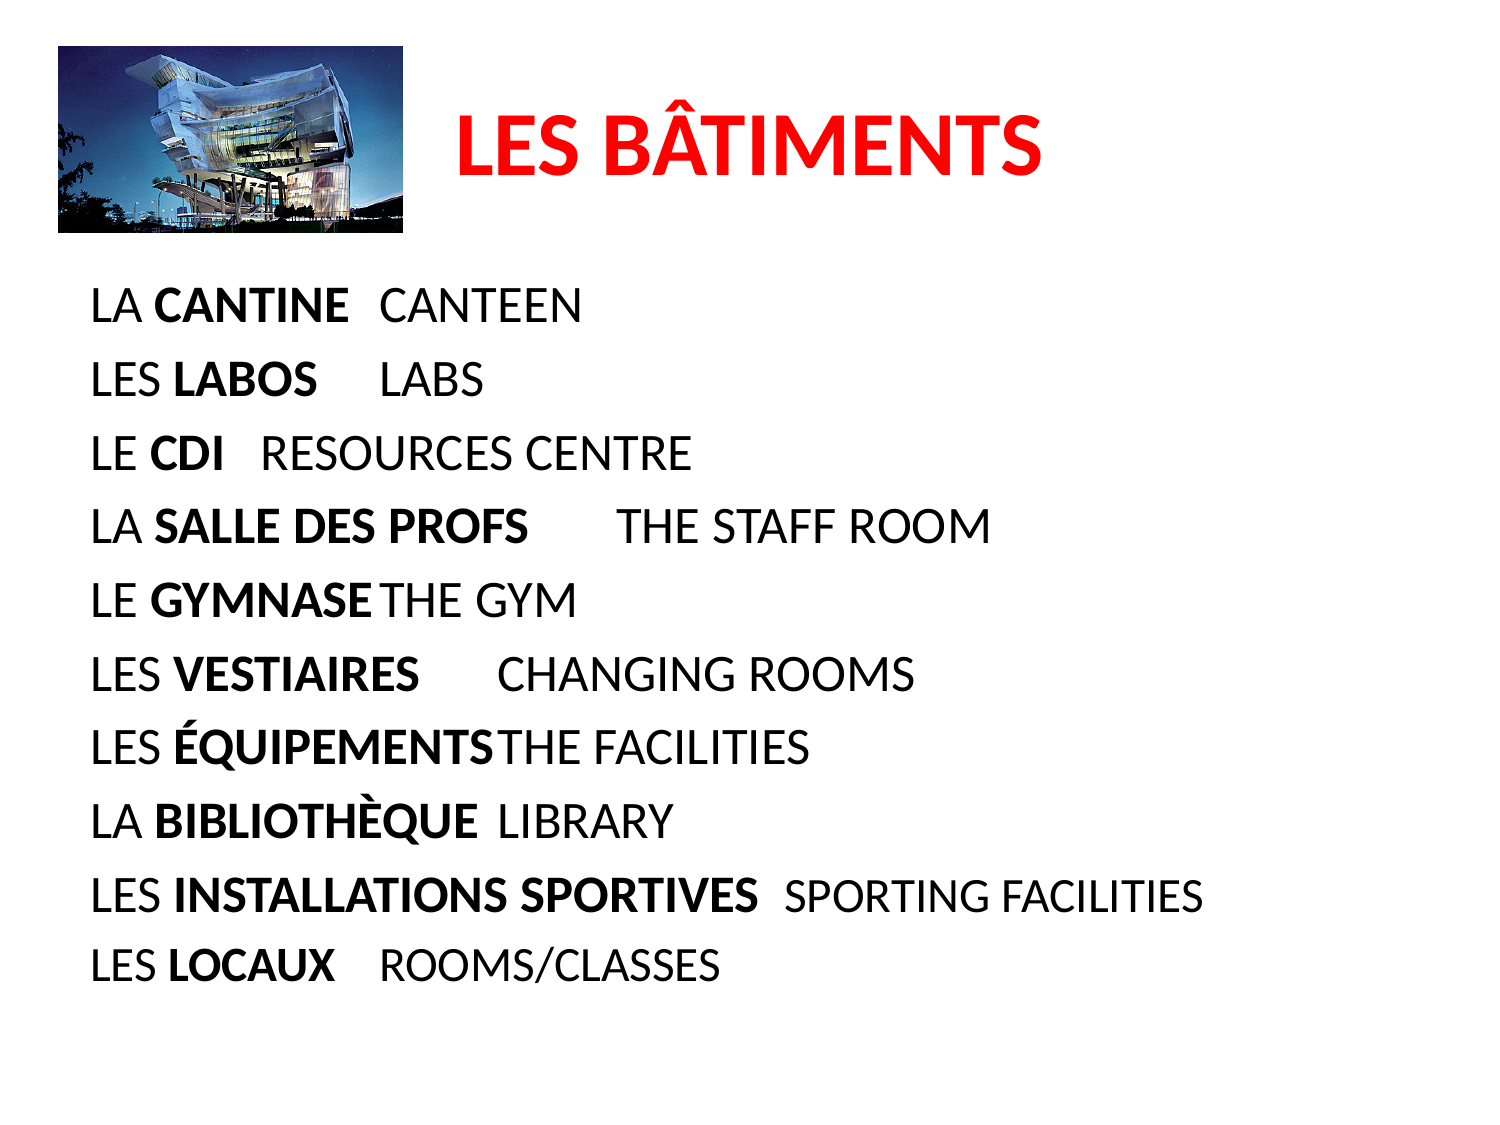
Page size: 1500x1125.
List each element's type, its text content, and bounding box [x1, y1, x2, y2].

title LES BÂTIMENTS [401, 45, 1425, 233]
picture [58, 46, 403, 233]
list LA CANTINE CANTEEN LES LABOS LABS LE CDI RESOURCES CENTRE LA SALLE DES PROFS THE STAFF ROOM LE GYMNASE THE GYM LES VESTIAIRES CHANGING ROOMS LES ÉQUIPEMENTS THE FACILITIES LA BIBLIOTHÈQUE LIBRARY LES INSTALLATIONS SPORTIVES SPORTING FACILITIES LES LOCAUX ROOMS/CLASSES [75, 262, 1425, 1005]
